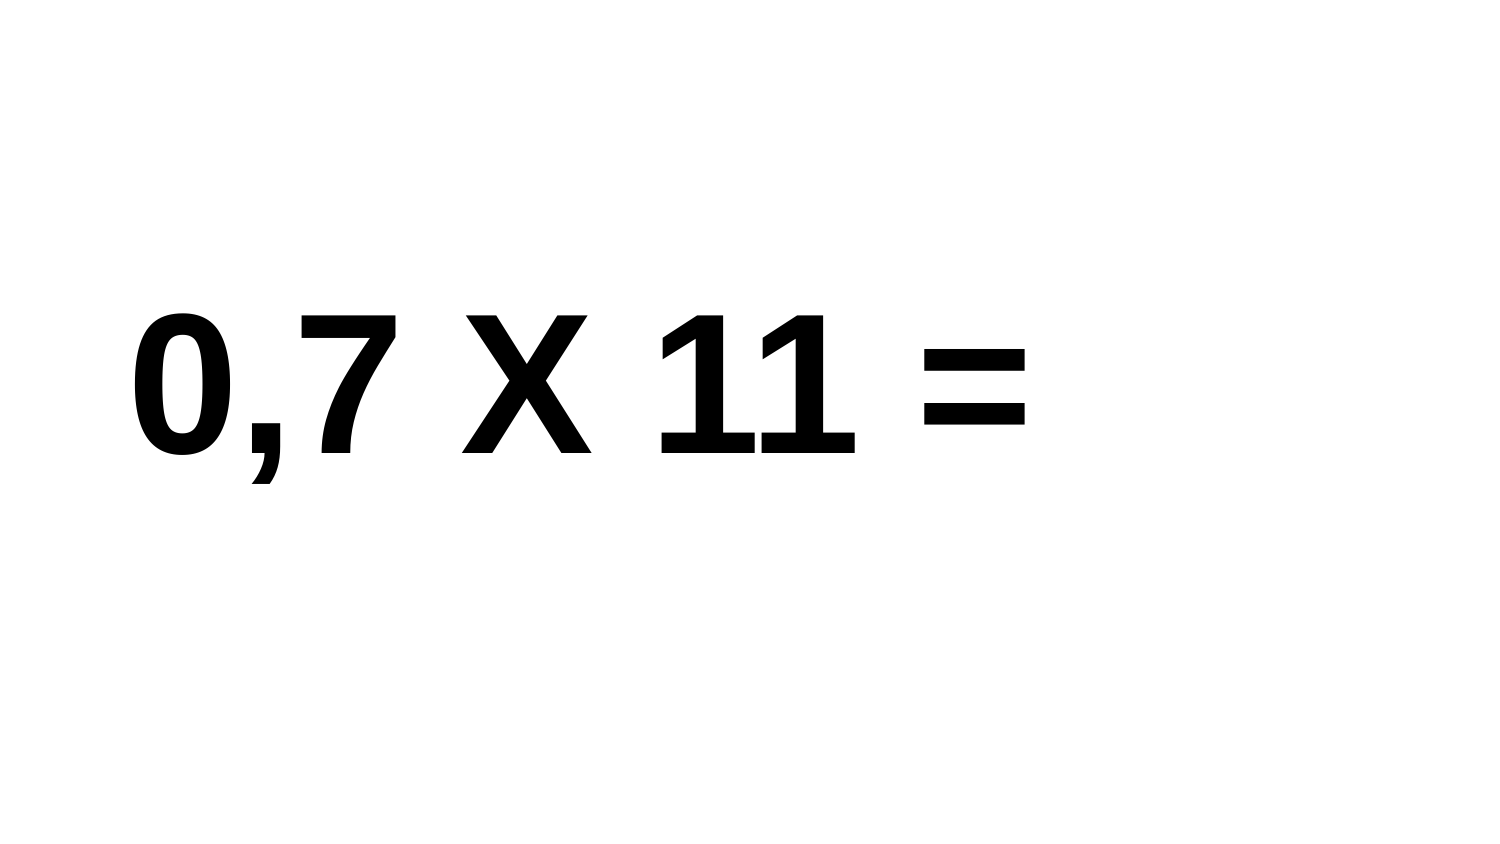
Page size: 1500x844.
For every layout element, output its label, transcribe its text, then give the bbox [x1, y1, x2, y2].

text_box 0,7 X 11 = [112, 318, 1388, 509]
